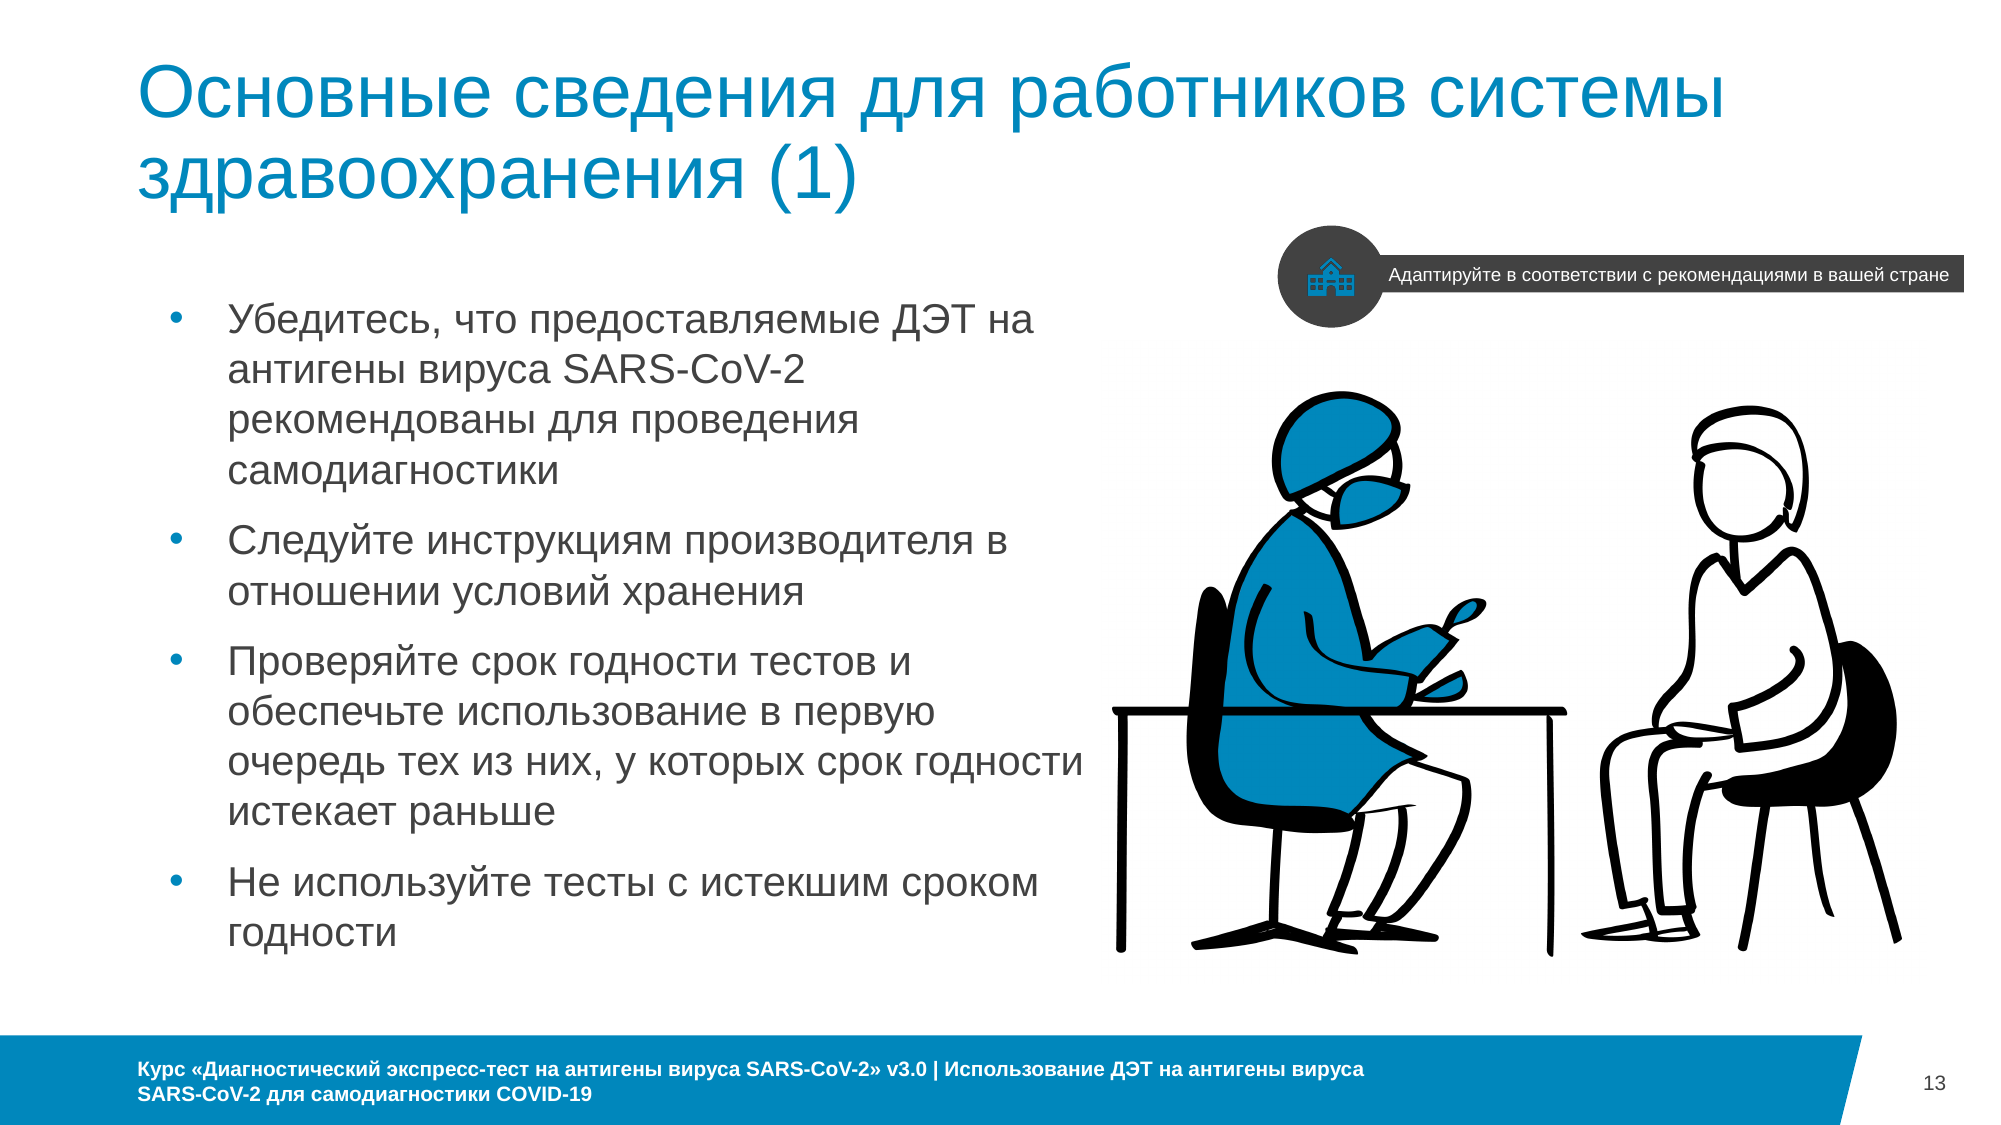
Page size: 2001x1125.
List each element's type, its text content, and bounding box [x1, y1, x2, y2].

list Убедитесь, что предоставляемые ДЭТ на антигены вируса SARS-CoV-2 рекомендованы для проведения самодиагностики Следуйте инструкциям производителя в отношении условий хранения Проверяйте срок годности тестов и обеспечьте использование в первую очередь тех из них, у которых срок годности истекает раньше Не используйте тесты с истекшим сроком годности [137, 284, 1117, 1014]
title Основные сведения для работников системы здравоохранения (1) [137, 59, 1863, 215]
footer Курс «Диагностический экспресс-тест на антигены вируса SARS-CoV-2» v3.0 | Использование ДЭТ на антигены вируса SARS-CoV-2 для самодиагностики COVID-19 [137, 1039, 1392, 1122]
slide_number 13 [1862, 1035, 1947, 1125]
picture [1101, 340, 1927, 985]
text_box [1279, 227, 1965, 326]
